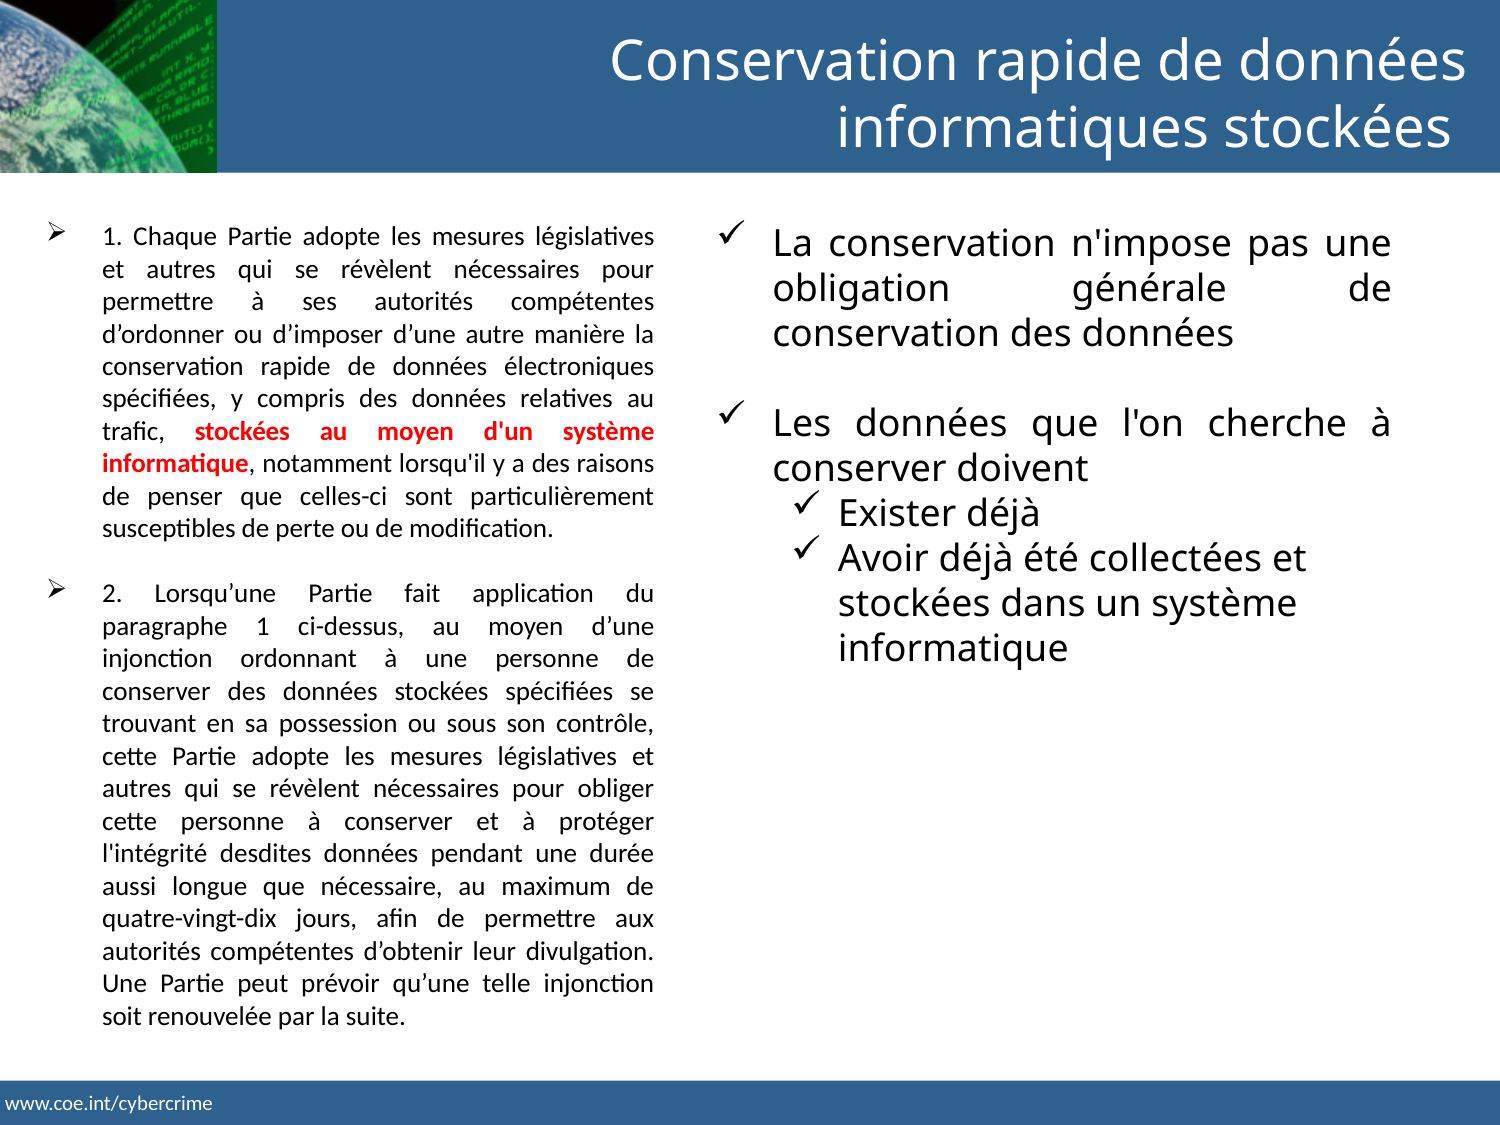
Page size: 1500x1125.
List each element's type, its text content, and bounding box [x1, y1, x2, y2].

text_box 1. Chaque Partie adopte les mesures législatives et autres qui se révèlent nécessaires pour permettre à ses autorités compétentes d’ordonner ou d’imposer d’une autre manière la conservation rapide de données électroniques spécifiées, y compris des données relatives au trafic, stockées au moyen d'un système informatique, notamment lorsqu'il y a des raisons de penser que celles-ci sont particulièrement susceptibles de perte ou de modification. 2. Lorsqu’une Partie fait application du paragraphe 1 ci-dessus, au moyen d’une injonction ordonnant à une personne de conserver des données stockées spécifiées se trouvant en sa possession ou sous son contrôle, cette Partie adopte les mesures législatives et autres qui se révèlent nécessaires pour obliger cette personne à conserver et à protéger l'intégrité desdites données pendant une durée aussi longue que nécessaire, au maximum de quatre-vingt-dix jours, afin de permettre aux autorités compétentes d’obtenir leur divulgation. Une Partie peut prévoir qu’une telle injonction soit renouvelée par la suite. [31, 211, 670, 1038]
picture [0, 0, 217, 173]
text_box La conservation n'impose pas une obligation générale de conservation des données Les données que l'on cherche à conserver doivent Exister déjà Avoir déjà été collectées et stockées dans un système informatique [701, 211, 1408, 676]
text_box Conservation rapide de données informatiques stockées [230, 16, 1483, 167]
